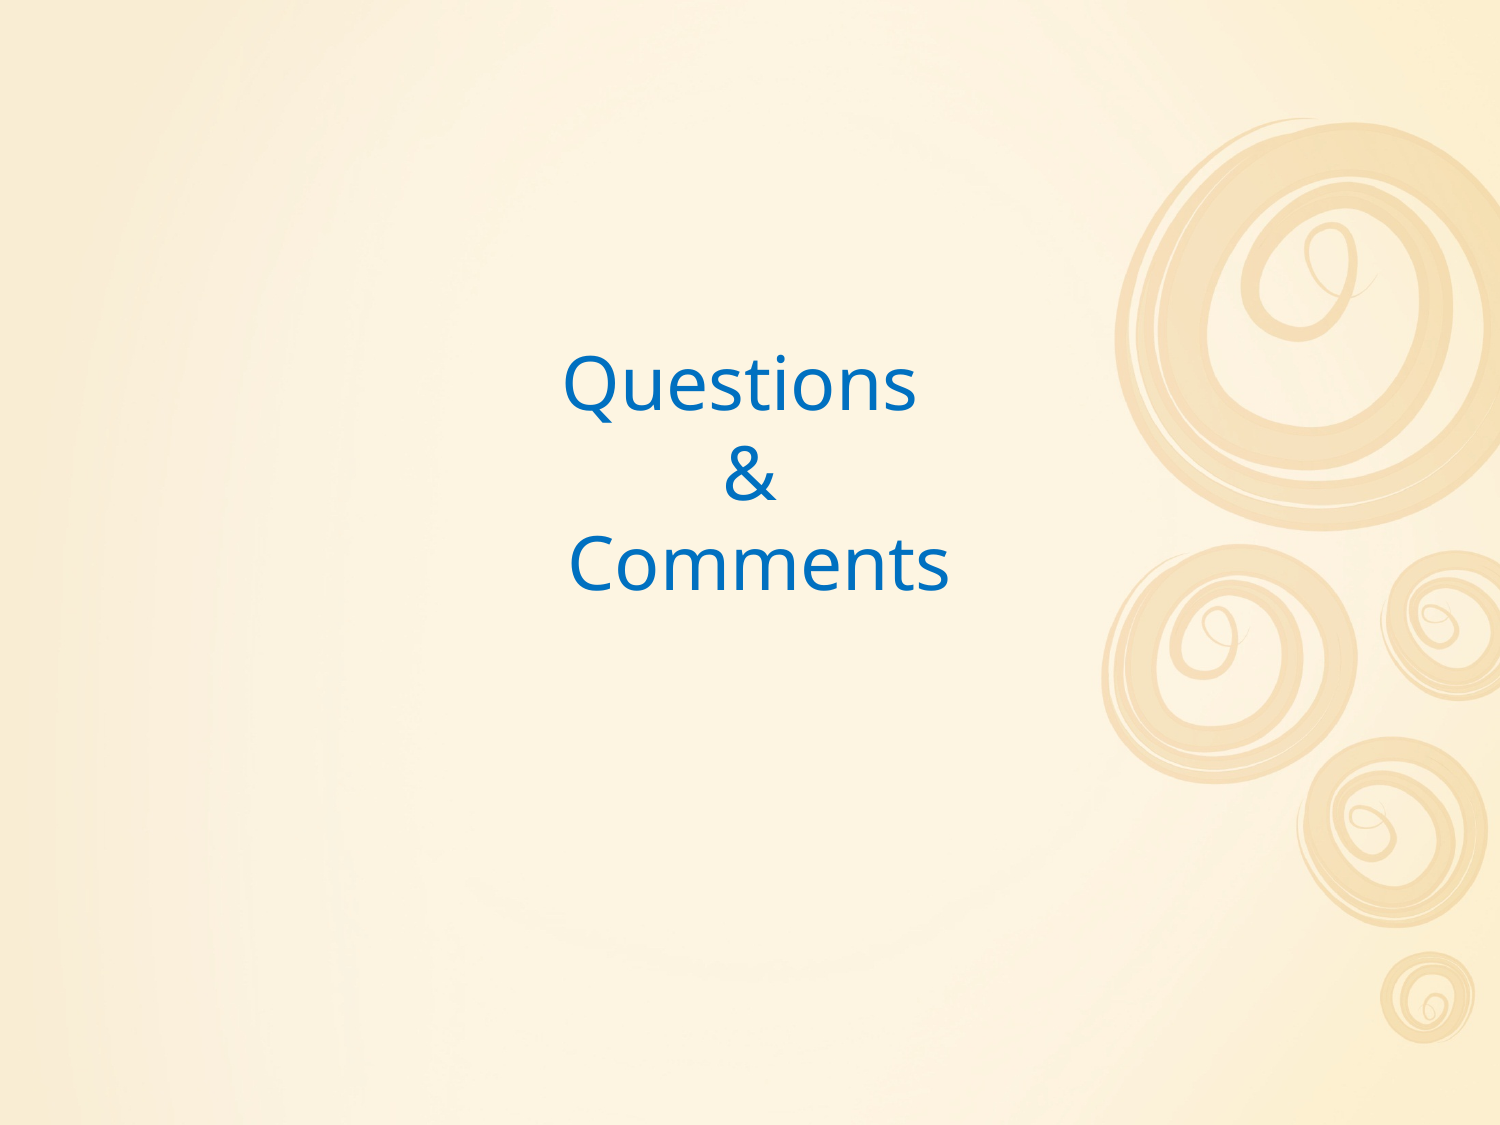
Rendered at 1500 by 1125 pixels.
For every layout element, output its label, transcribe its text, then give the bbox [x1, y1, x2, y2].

picture [0, 0, 1500, 1125]
text_box Questions & Comments [112, 249, 1388, 600]
